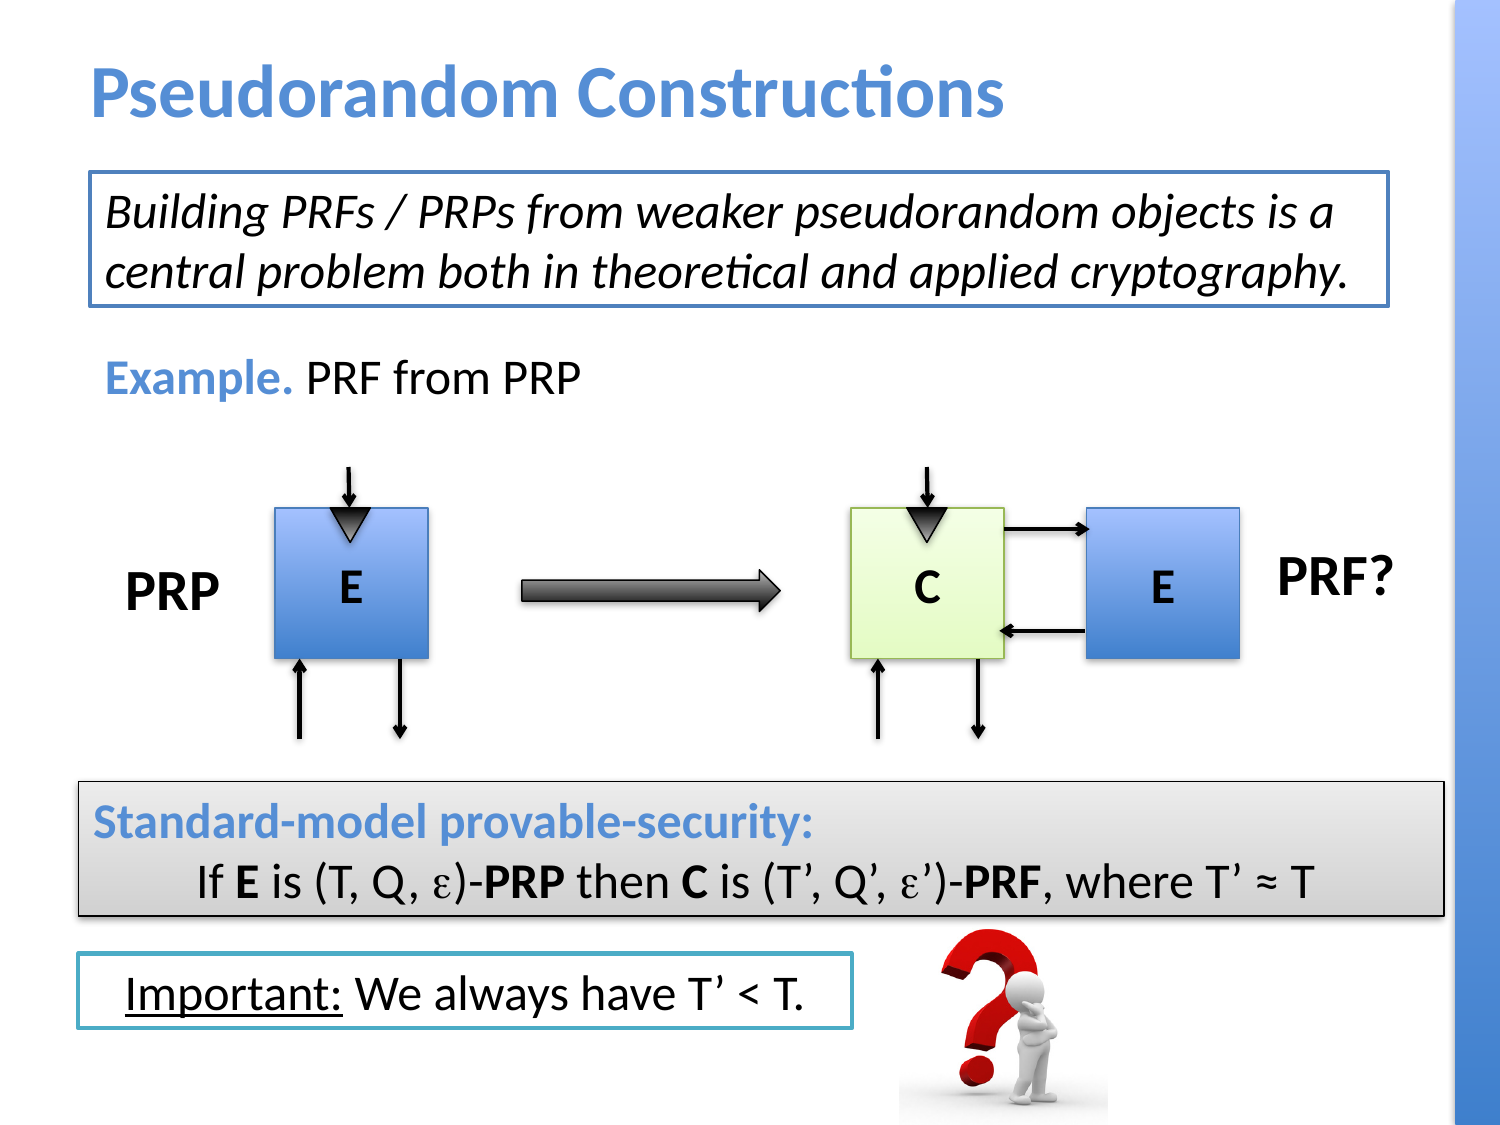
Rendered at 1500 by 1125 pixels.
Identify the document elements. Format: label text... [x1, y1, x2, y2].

text_box [329, 507, 371, 544]
text_box Important: We always have T’ < T. [76, 951, 854, 1030]
text_box E [274, 507, 429, 659]
text_box [906, 507, 948, 544]
picture [899, 917, 1109, 1125]
text_box Building PRFs / PRPs from weaker pseudorandom objects is a central problem both in theoretical and applied cryptography. [88, 170, 1390, 308]
text_box [521, 569, 781, 613]
text_box Example. PRF from PRP [90, 337, 1389, 412]
text_box C [850, 507, 1005, 659]
text_box E [1086, 507, 1240, 659]
text_box PRF? [1262, 529, 1424, 615]
text_box PRP [111, 545, 249, 630]
title Pseudorandom Constructions [75, 25, 1431, 150]
text_box Standard-model provable-security: If E is (T, Q, e)-PRP then C is (T’, Q’, e’)-PRF, where T’ ≈ T [78, 781, 1445, 917]
